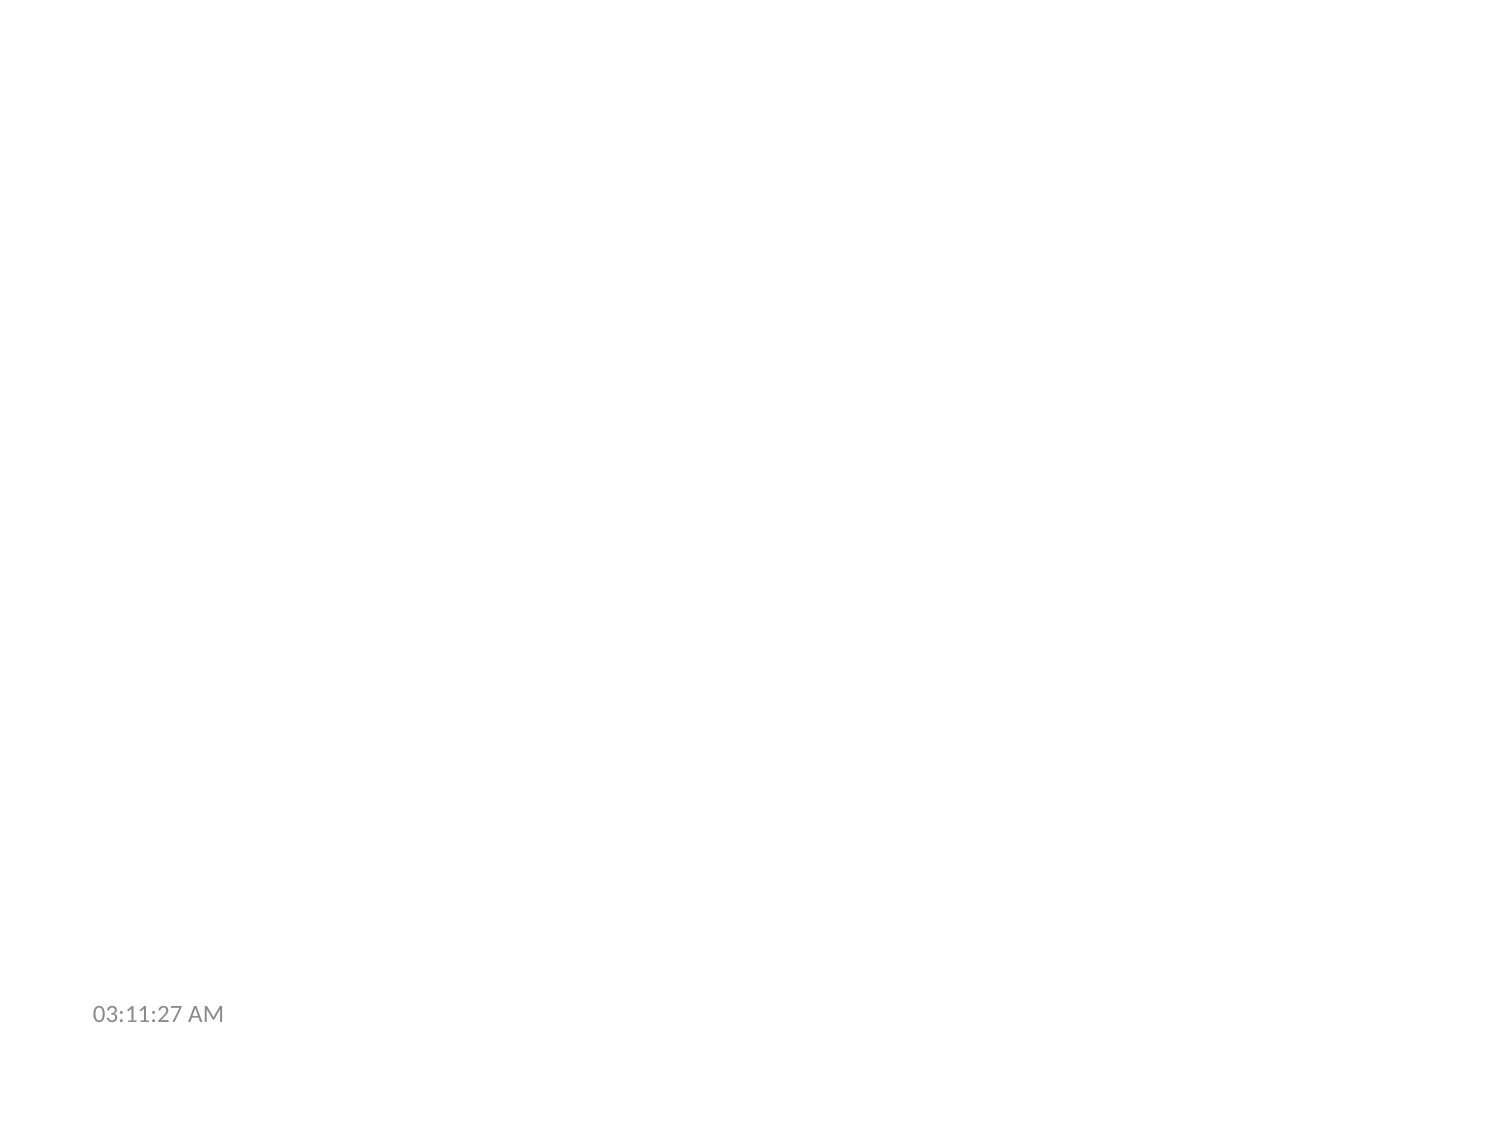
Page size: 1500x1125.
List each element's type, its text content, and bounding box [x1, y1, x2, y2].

text_box 3:35:09 PM [77, 982, 428, 1043]
